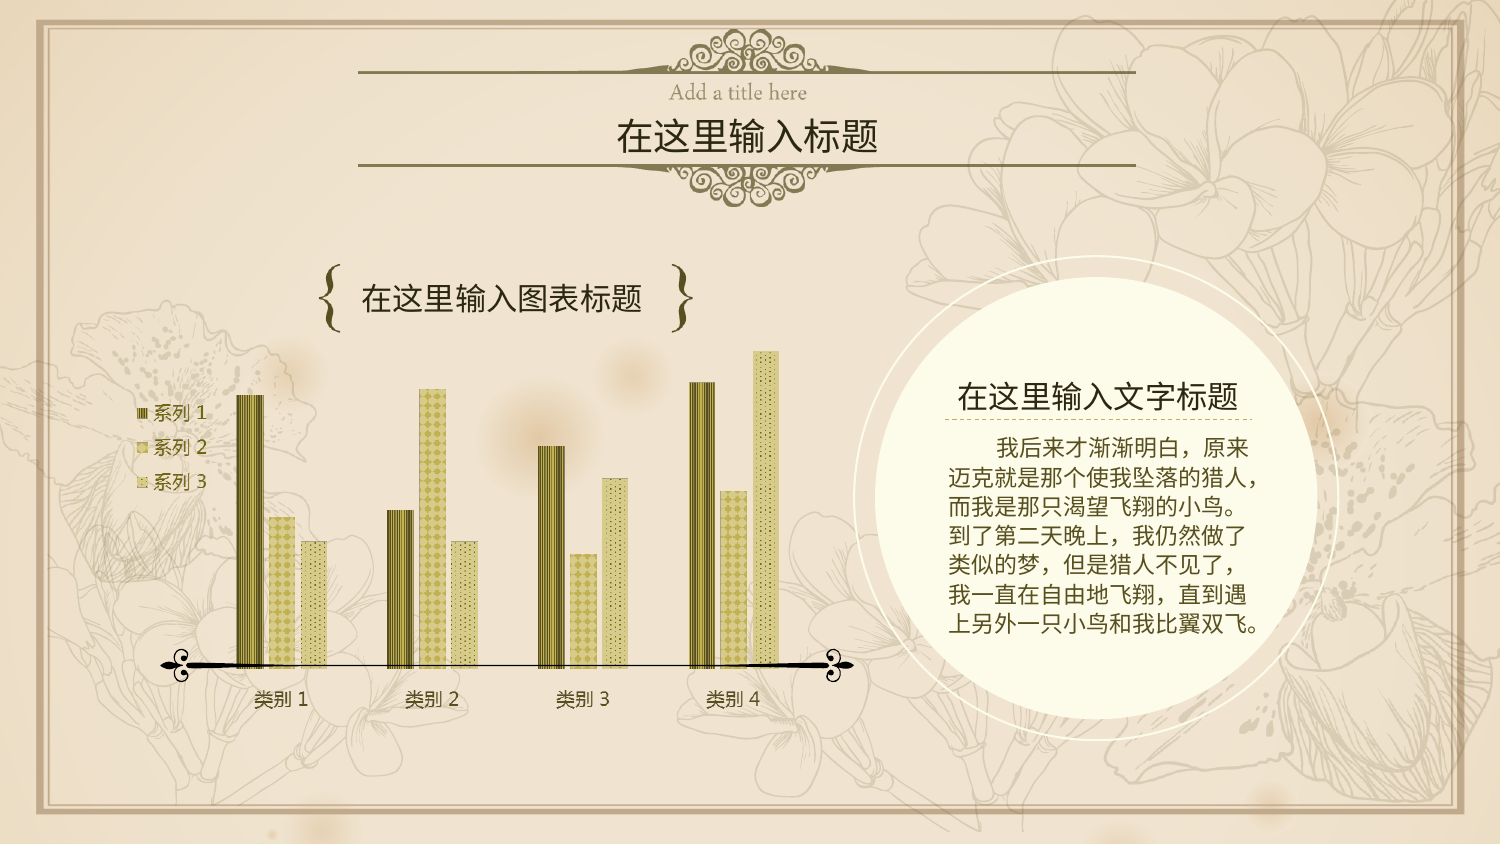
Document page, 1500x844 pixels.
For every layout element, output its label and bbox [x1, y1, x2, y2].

text_box [853, 255, 1339, 741]
text_box [112, 149, 1012, 782]
text_box [160, 646, 848, 683]
text_box [358, 28, 1136, 208]
picture [0, 0, 1500, 844]
text_box [263, 221, 748, 380]
